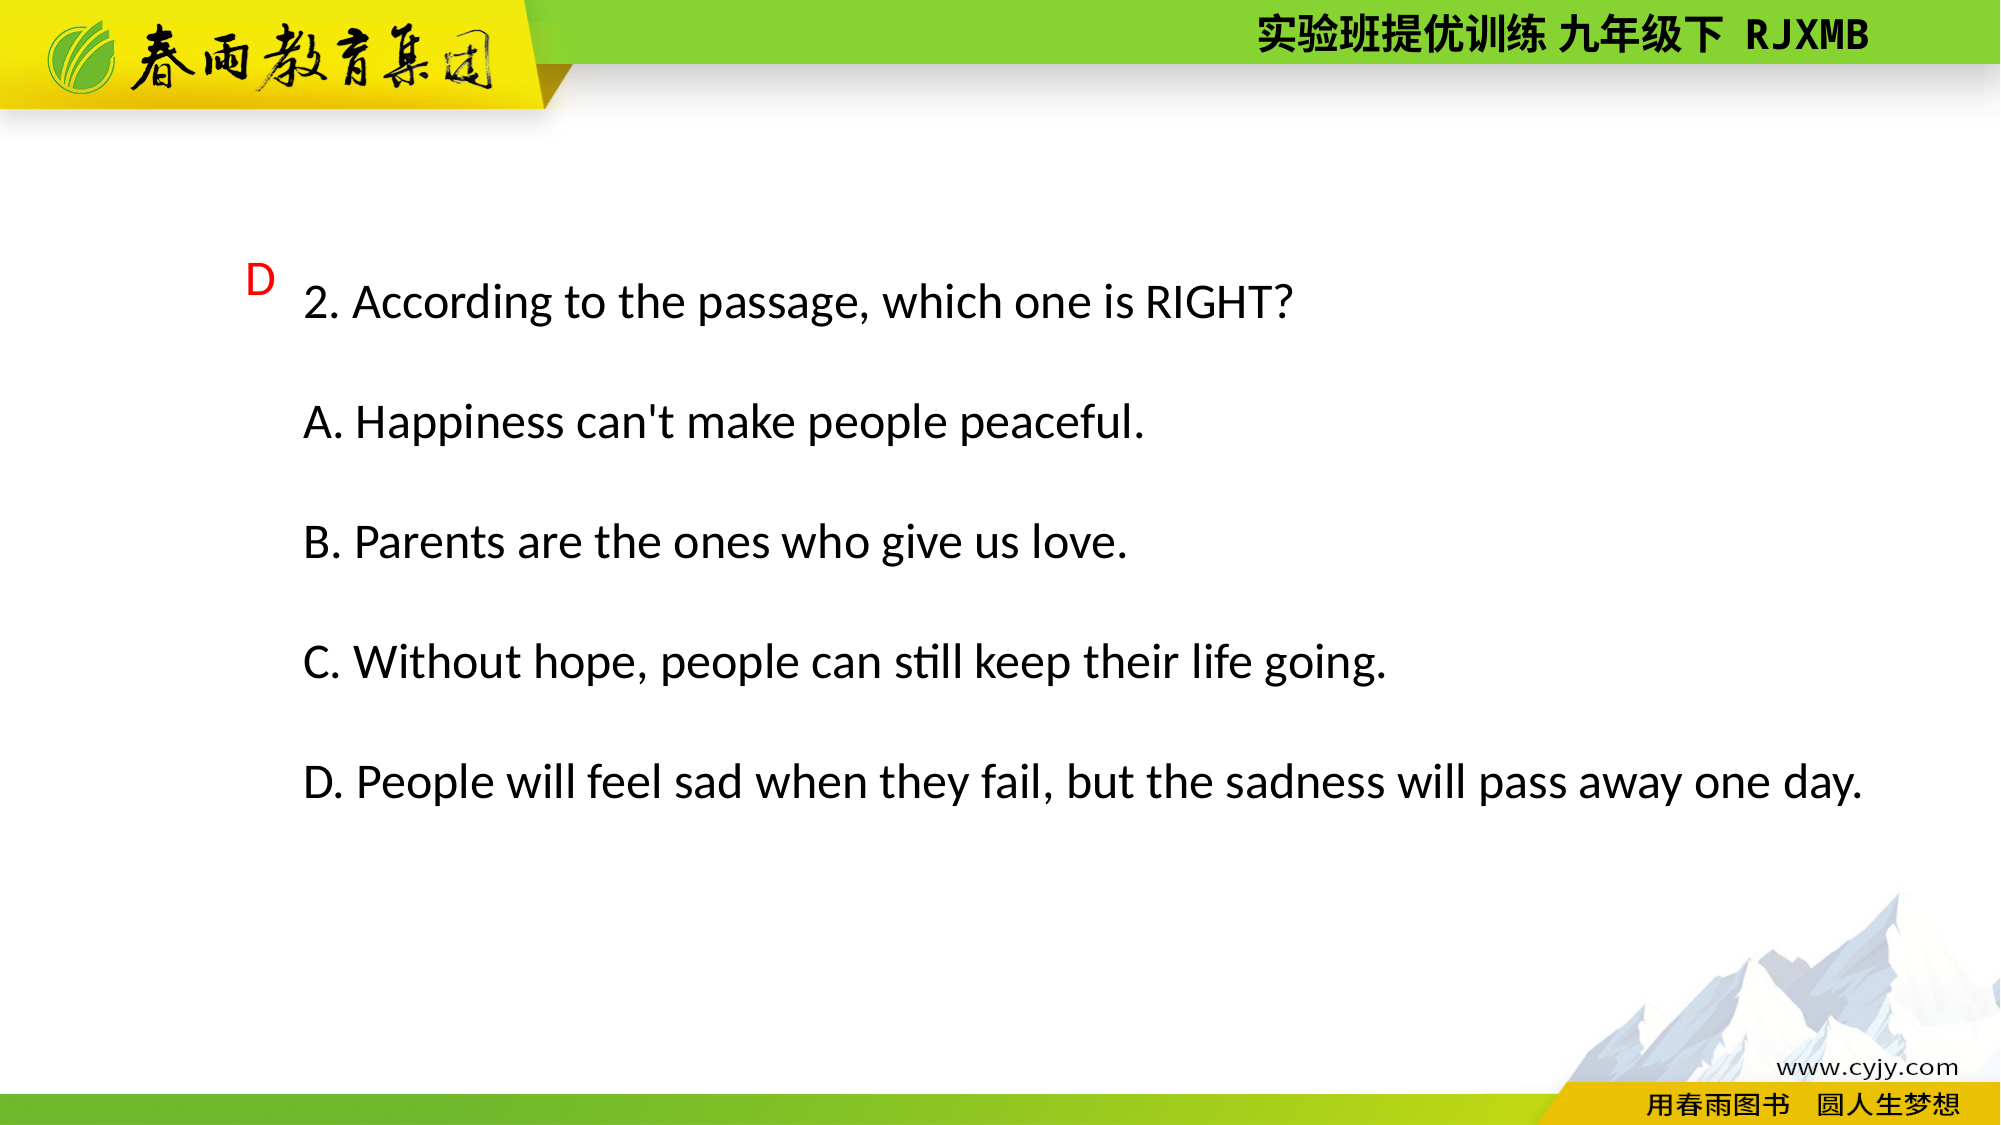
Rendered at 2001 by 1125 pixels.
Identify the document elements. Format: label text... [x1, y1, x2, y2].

text_box D [219, 238, 292, 314]
picture [0, 0, 2001, 1125]
text_box 2. According to the passage, which one is RIGHT? A. Happiness can't make people peaceful. B. Parents are the ones who give us love. C. Without hope, people can still keep their life going. D. People will feel sad when they fail, but the sadness will pass away one day. [188, 201, 1903, 816]
